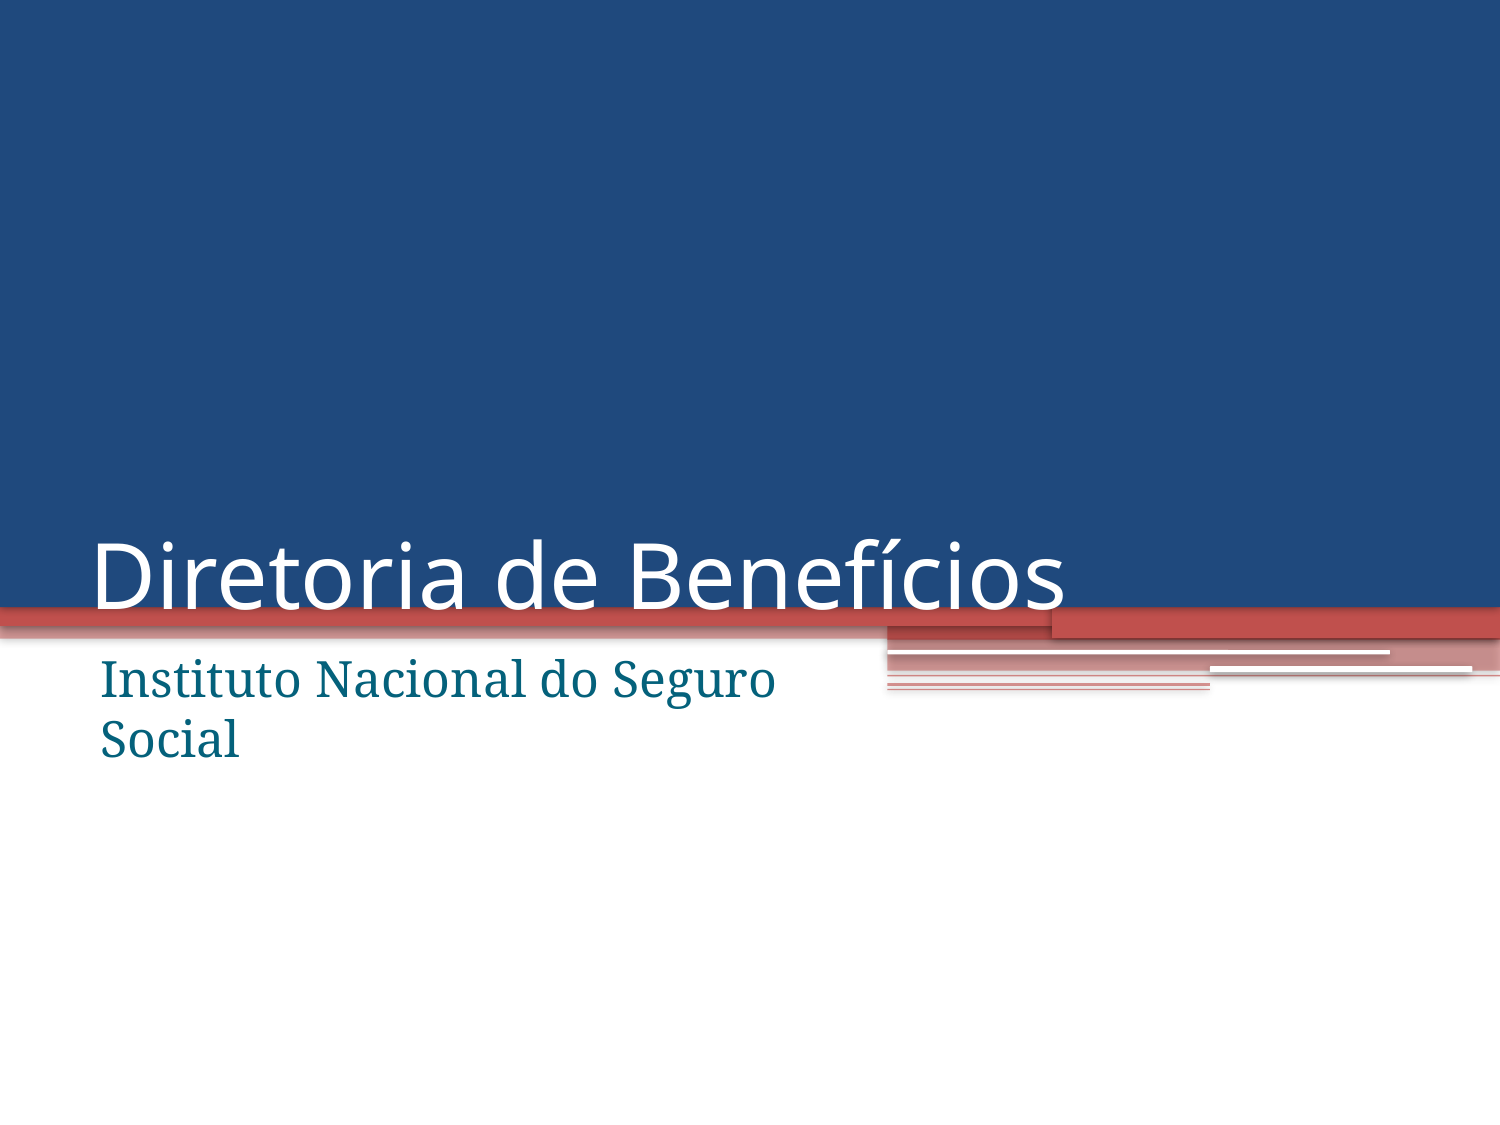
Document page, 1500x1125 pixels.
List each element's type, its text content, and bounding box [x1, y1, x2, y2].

text_box Diretoria de Benefícios [74, 393, 1463, 635]
text_box Instituto Nacional do Seguro Social [75, 639, 888, 928]
